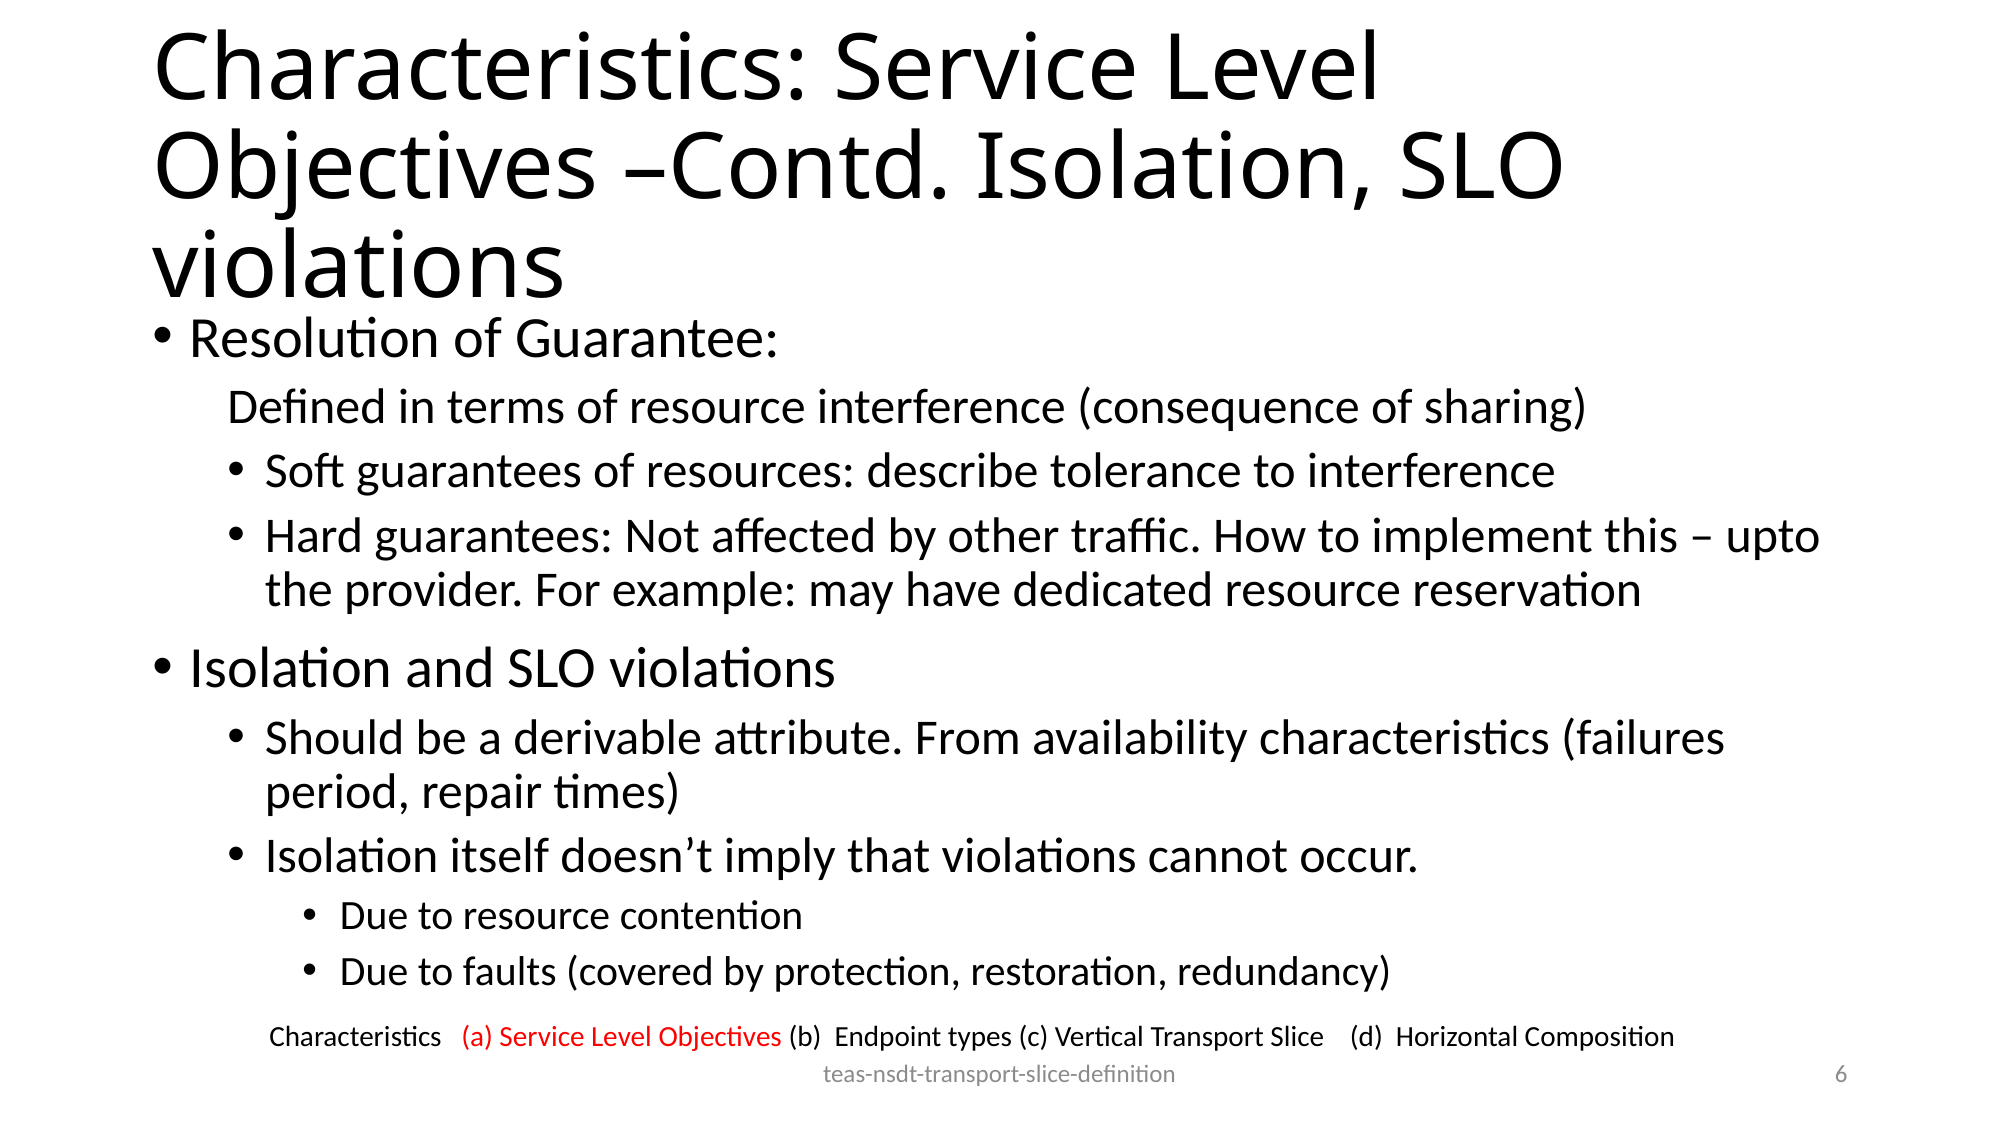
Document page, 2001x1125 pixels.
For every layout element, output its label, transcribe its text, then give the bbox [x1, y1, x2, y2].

footer teas-nsdt-transport-slice-definition [662, 1060, 1338, 1103]
list Resolution of Guarantee: Defined in terms of resource interference (consequence of sharing) Soft guarantees of resources: describe tolerance to interference Hard guarantees: Not affected by other traffic. How to implement this – upto the provider. For example: may have dedicated resource reservation Isolation and SLO violations Should be a derivable attribute. From availability characteristics (failures period, repair times) Isolation itself doesn’t imply that violations cannot occur. Due to resource contention Due to faults (covered by protection, restoration, redundancy) [137, 299, 1863, 1014]
slide_number 6 [1412, 1060, 1863, 1103]
title Characteristics: Service Level Objectives –Contd. Isolation, SLO violations [137, 59, 1863, 278]
text_box Characteristics (a) Service Level Objectives (b) Endpoint types (c) Vertical Transport Slice (d) Horizontal Composition [254, 1010, 1863, 1060]
